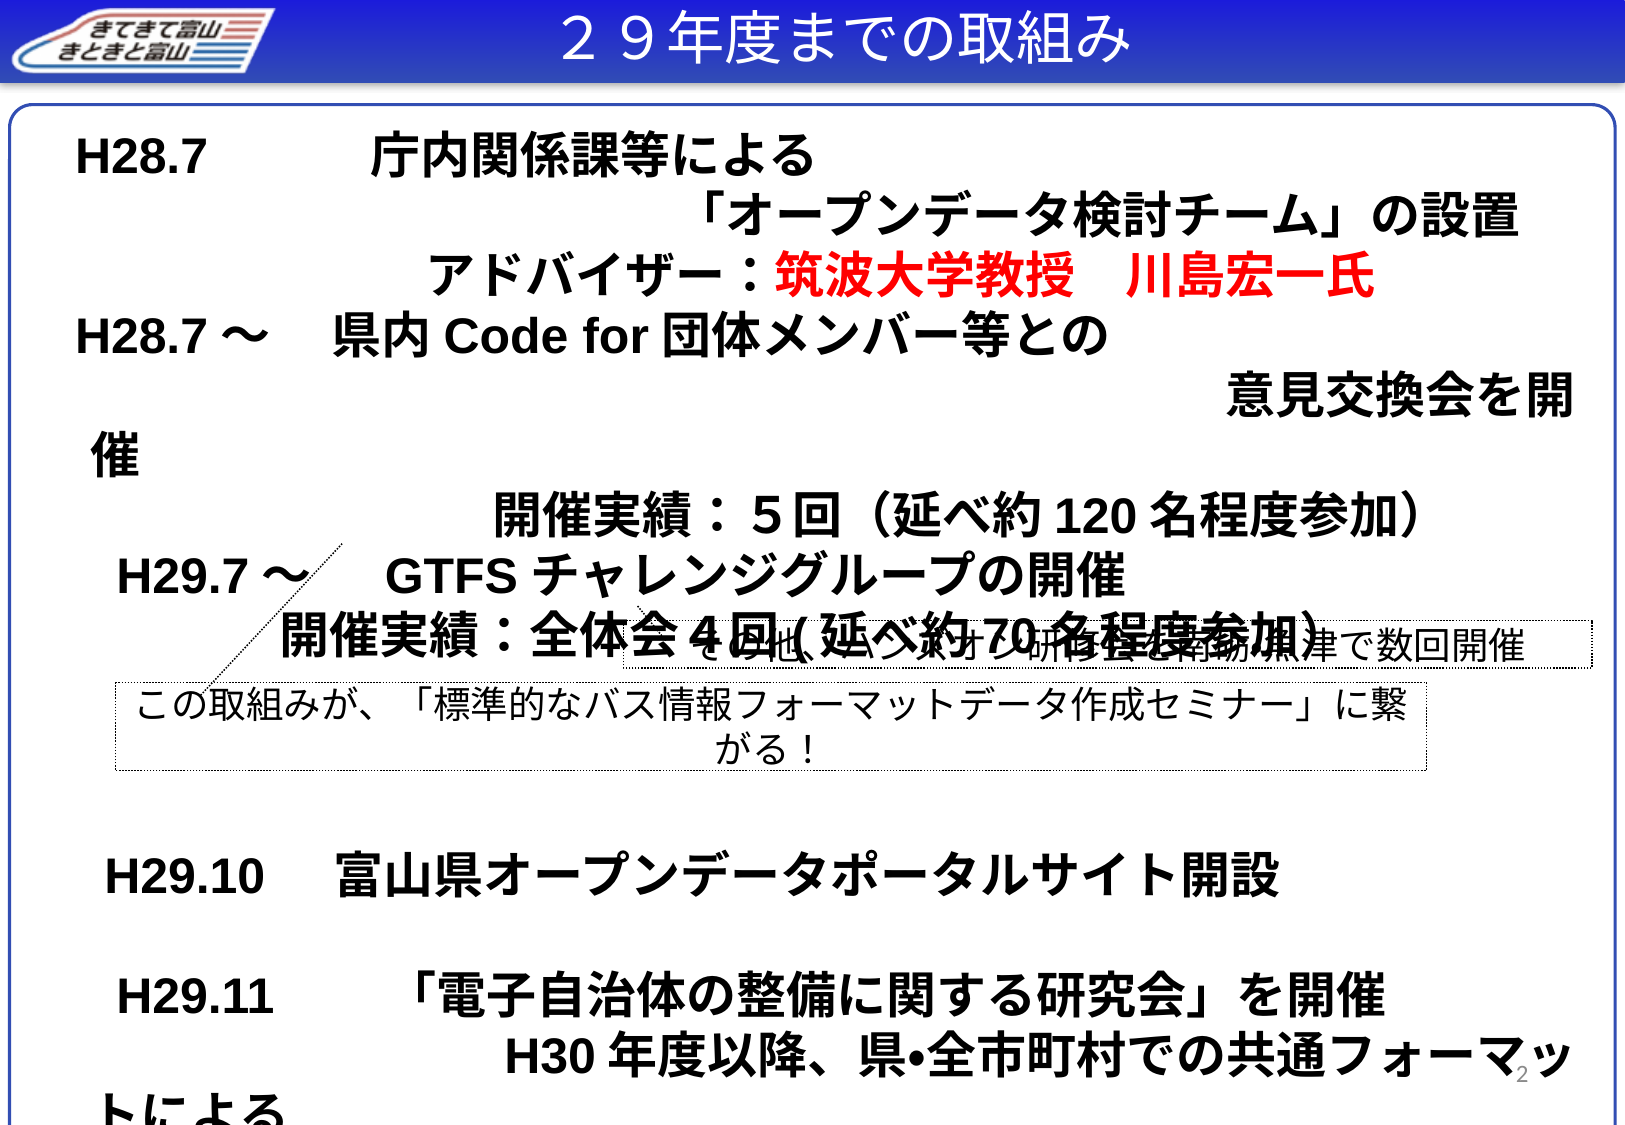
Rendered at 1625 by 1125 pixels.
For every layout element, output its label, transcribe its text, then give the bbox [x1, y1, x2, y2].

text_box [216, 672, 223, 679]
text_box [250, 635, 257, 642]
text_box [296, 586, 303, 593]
slide_number 2 [1164, 1042, 1544, 1103]
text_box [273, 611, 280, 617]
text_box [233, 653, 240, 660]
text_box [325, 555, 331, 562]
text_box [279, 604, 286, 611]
text_box ２９年度までの取組み [291, 0, 1625, 83]
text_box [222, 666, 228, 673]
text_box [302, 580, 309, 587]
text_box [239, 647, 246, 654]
text_box H28.7 庁内関係課等による 「オープンデータ検討チーム」の設置 アドバイザー：筑波大学教授 川島宏一氏 H28.7～ 県内Code for団体メンバー等との 意見交換会を開催 開催実績：５回（延べ約120名程度参加） H29.7～ GTFSチャレンジグループの開催 開催実績：全体会４回(延べ約70名程度参加） H29.10 富山県オープンデータポータルサイト開設 H29.11 「電子自治体の整備に関する研究会」を開催 H30年度以降、県・全市町村での共通フォーマットによる データ公開を目指すことを合意 [9, 104, 1616, 1125]
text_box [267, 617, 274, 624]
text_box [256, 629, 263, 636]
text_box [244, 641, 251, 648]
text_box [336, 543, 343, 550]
text_box その他、ハンズオン研修会を南砺・魚津で数回開催 [621, 616, 1594, 670]
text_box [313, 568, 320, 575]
picture [0, 0, 288, 86]
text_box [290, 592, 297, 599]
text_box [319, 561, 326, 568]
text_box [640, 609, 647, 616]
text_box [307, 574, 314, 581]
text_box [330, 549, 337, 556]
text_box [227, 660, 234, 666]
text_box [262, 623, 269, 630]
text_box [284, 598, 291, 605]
text_box この取組みが、「標準的なバス情報フォーマットデータ作成セミナー」に繋がる！ [113, 678, 1429, 773]
